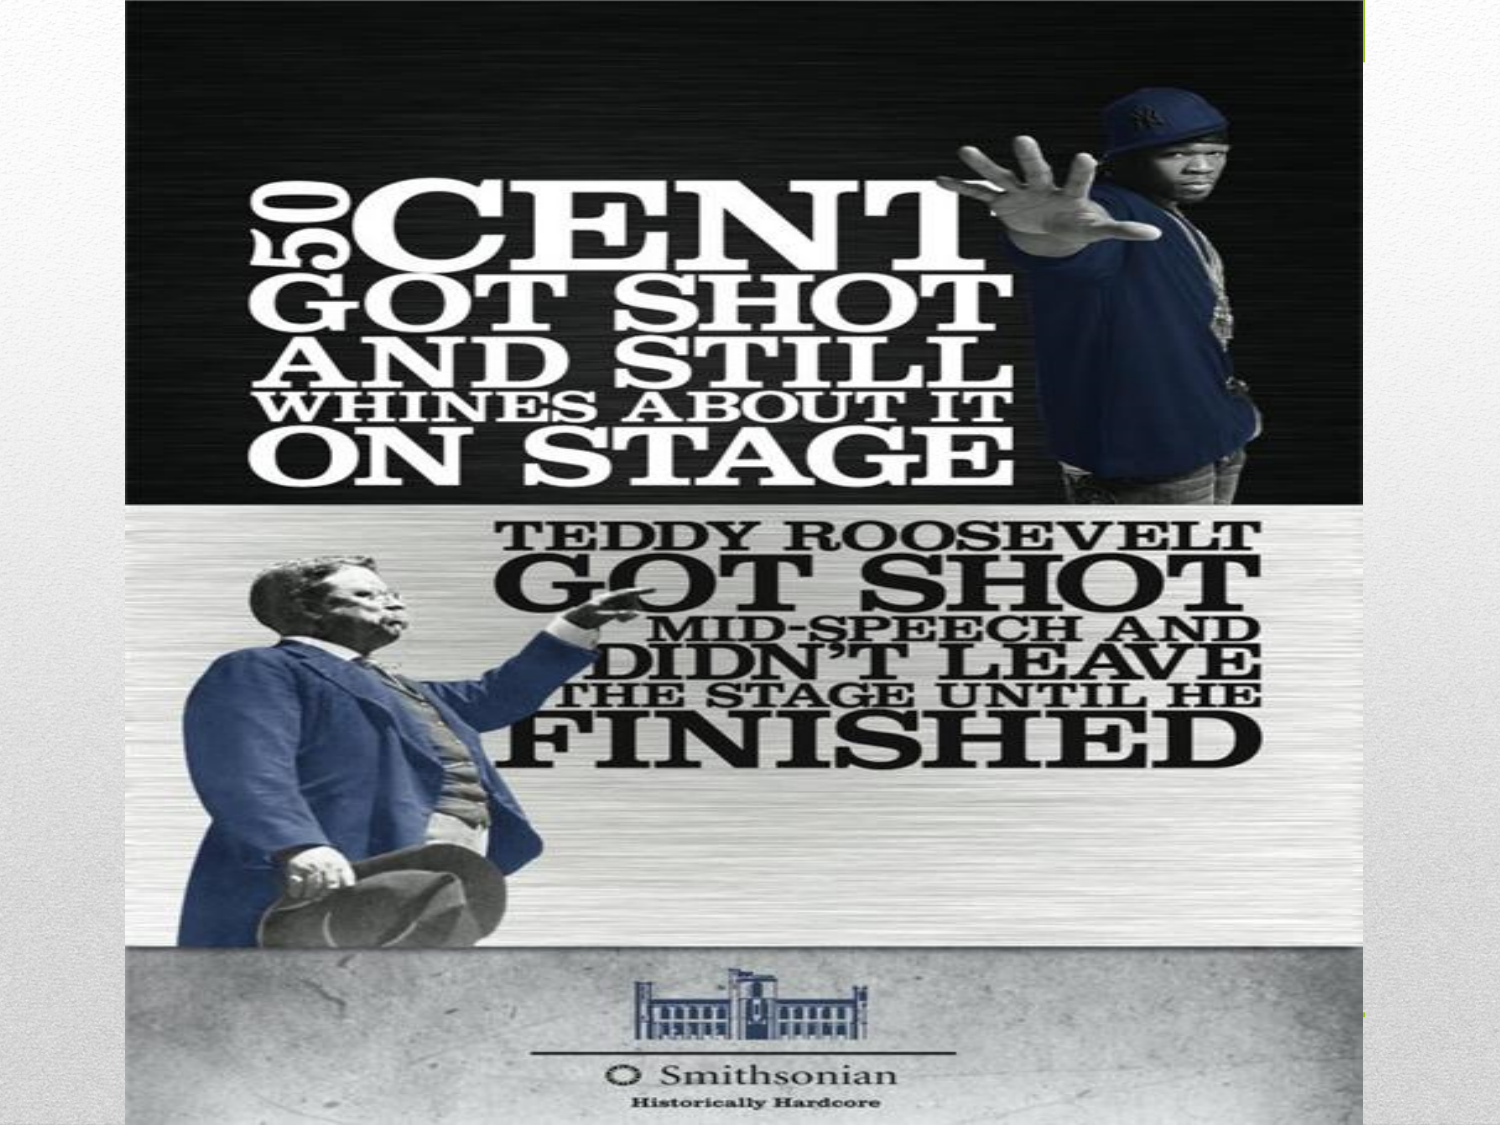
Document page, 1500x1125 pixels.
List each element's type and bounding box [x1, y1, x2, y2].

list [124, 0, 1364, 1125]
